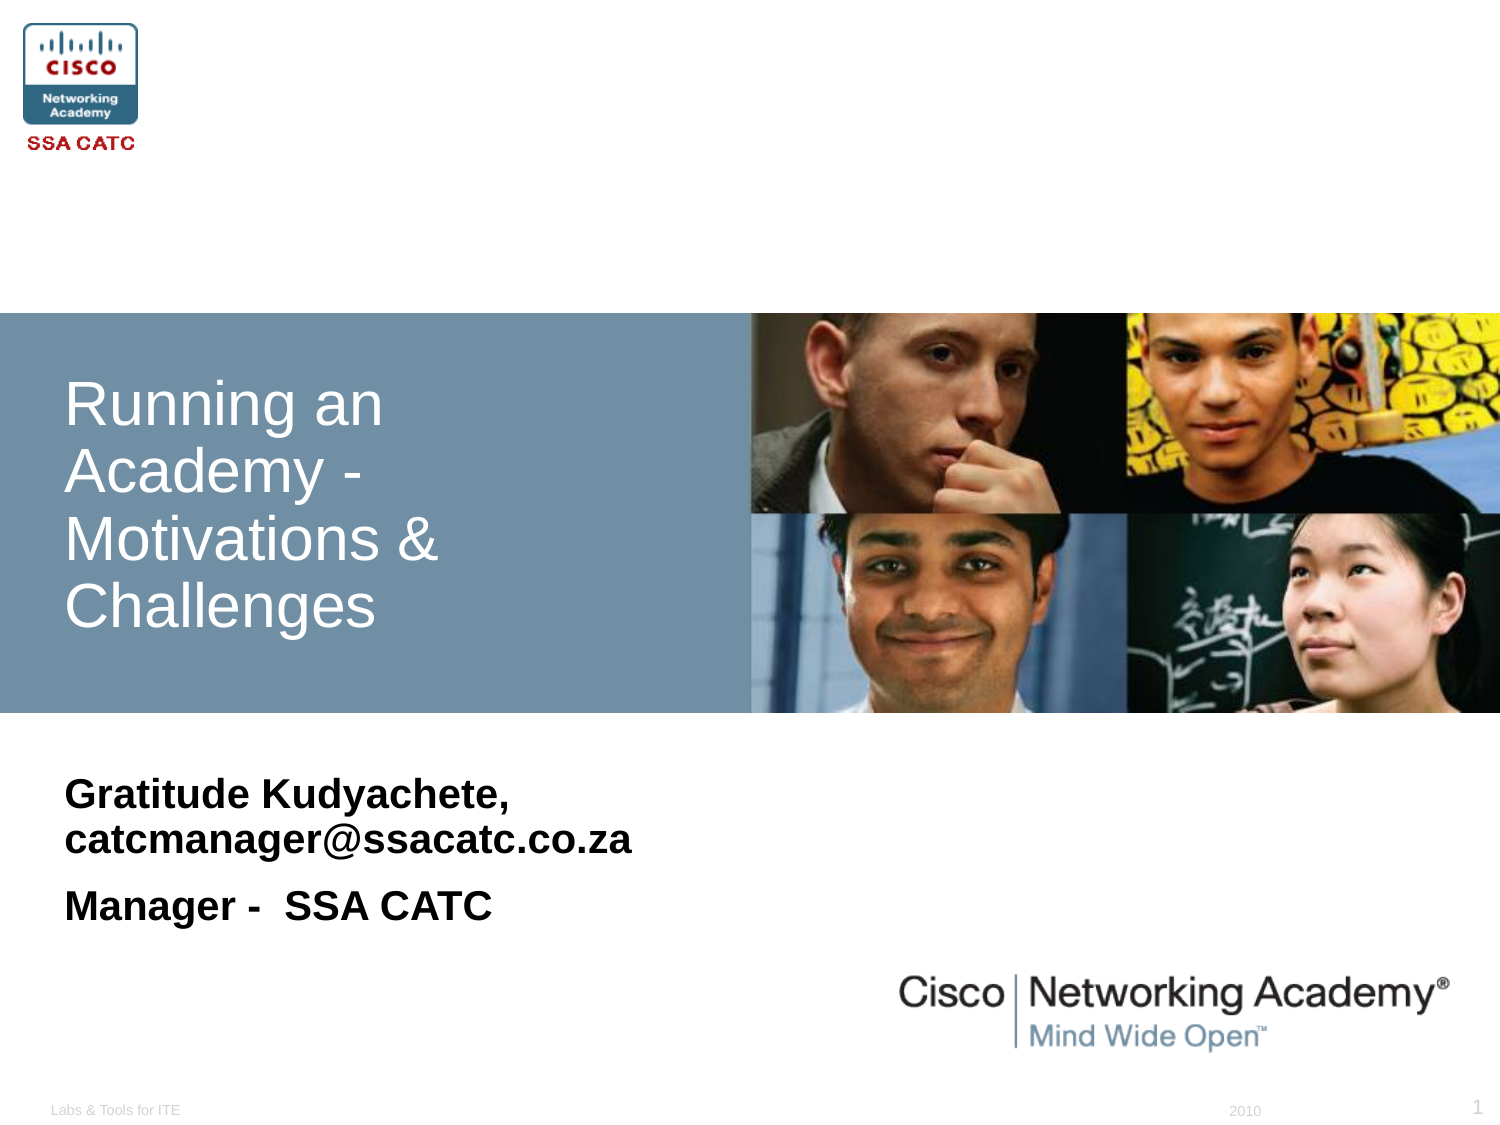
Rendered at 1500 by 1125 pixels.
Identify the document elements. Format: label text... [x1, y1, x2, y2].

text_box Gratitude Kudyachete, catcmanager@ssacatc.co.za Manager - SSA CATC [50, 766, 963, 970]
picture [0, 313, 1500, 713]
picture [23, 23, 138, 150]
picture [899, 974, 1450, 1053]
title Running an Academy - Motivations & Challenges [50, 438, 670, 575]
